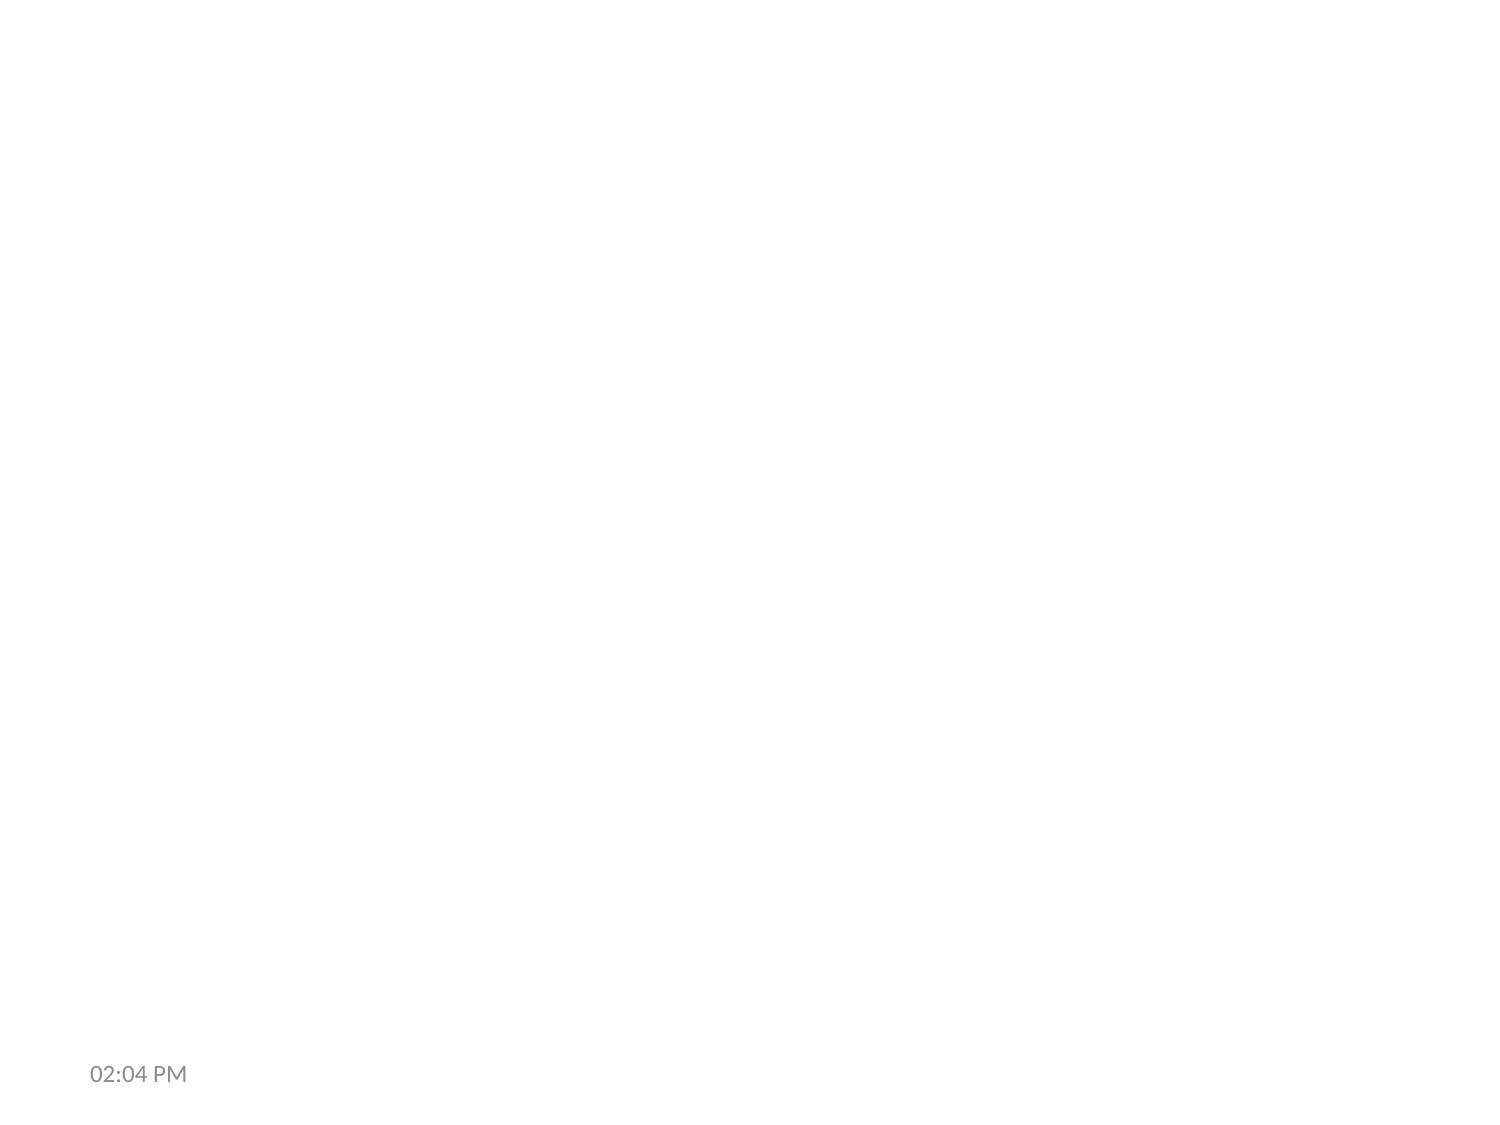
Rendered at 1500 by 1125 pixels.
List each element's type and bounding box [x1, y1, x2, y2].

slide_number [75, 1042, 425, 1103]
